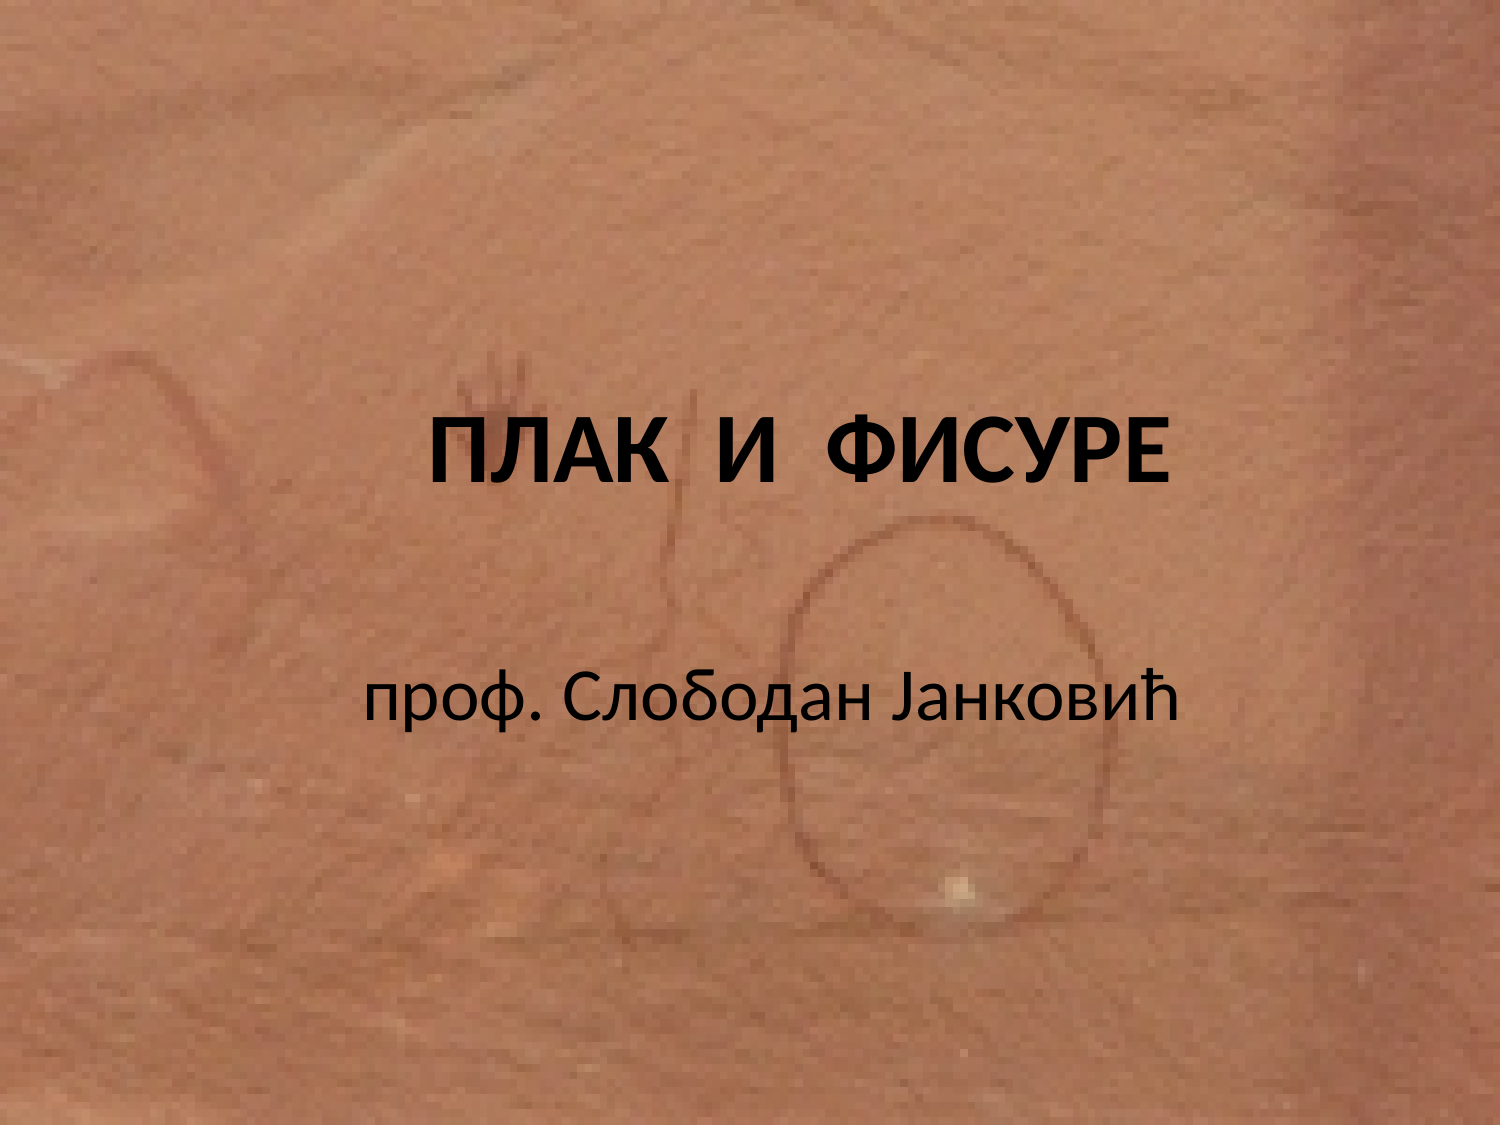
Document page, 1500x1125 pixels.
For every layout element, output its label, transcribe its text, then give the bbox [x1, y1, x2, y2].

list ПЛАК И ФИСУРЕ проф. Слободан Јанковић [75, 375, 1425, 1005]
picture [0, 0, 1500, 1125]
